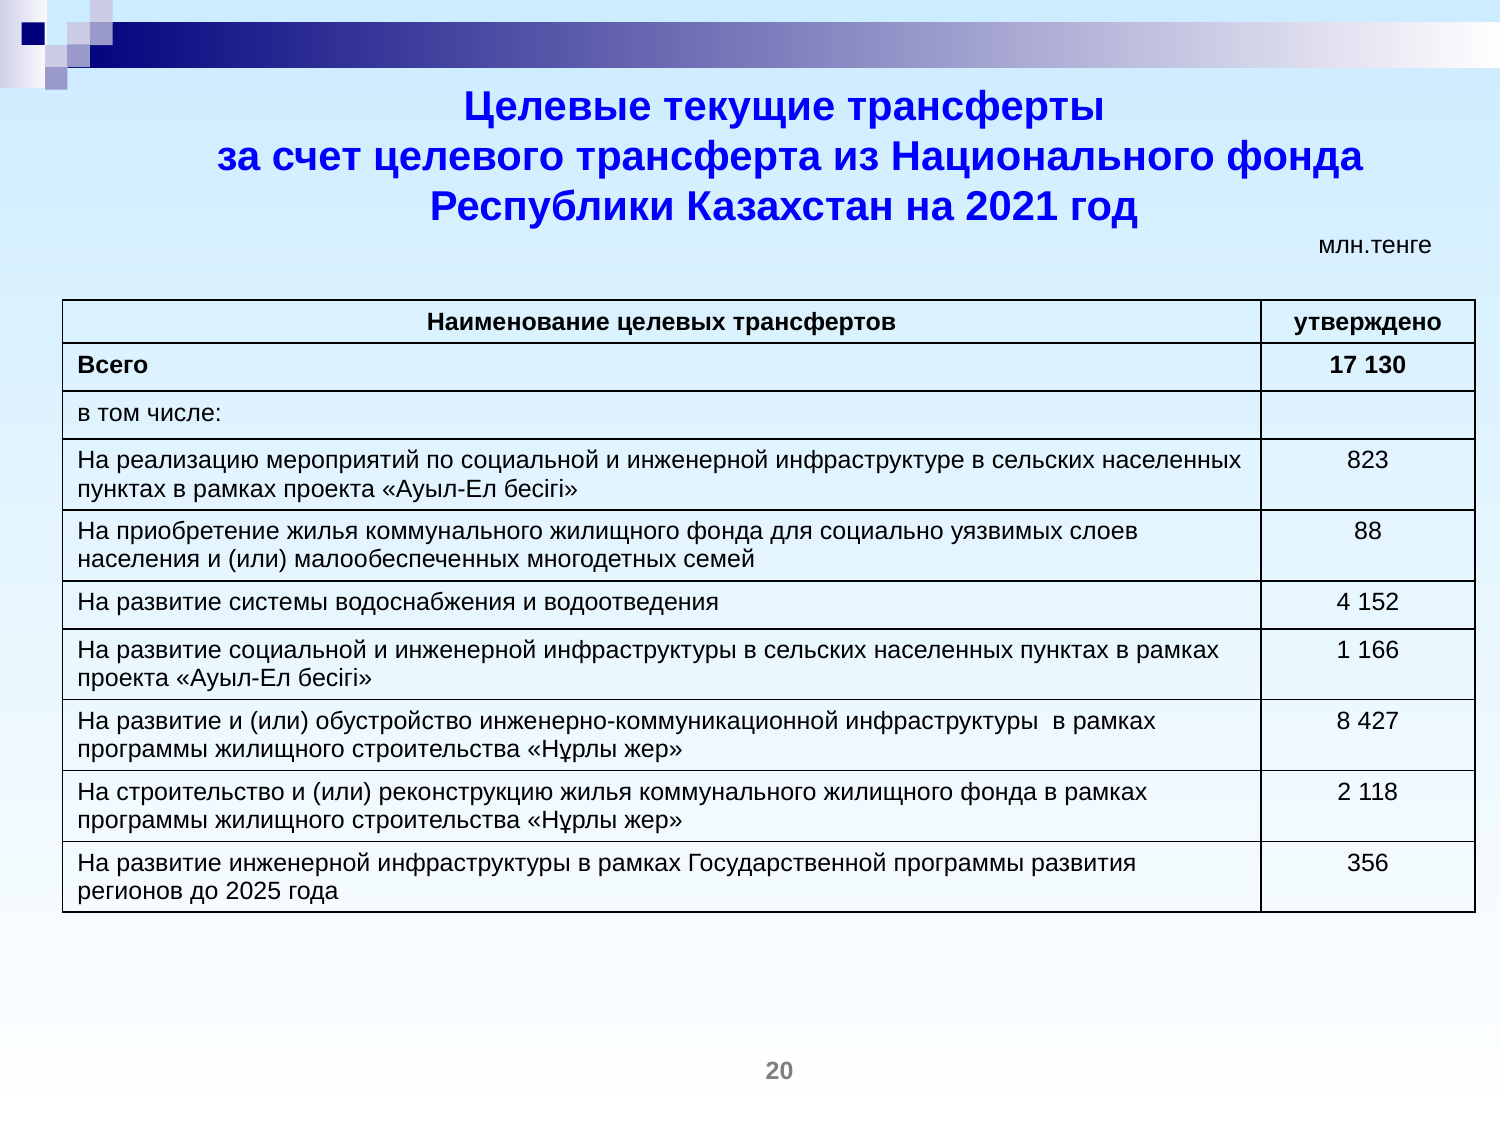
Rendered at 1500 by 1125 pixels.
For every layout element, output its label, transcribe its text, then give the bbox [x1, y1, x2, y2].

table_cell [1262, 392, 1474, 438]
table_header Наименование целевых трансфертов [63, 301, 1260, 342]
text_box млн.тенге [1240, 226, 1448, 262]
title Целевые текущие трансферты за счет целевого трансферта из Национального фонда Республики Казахстан на 2021 год [68, 118, 1500, 189]
table_cell На развитие социальной и инженерной инфраструктуры в сельских населенных пунктах в рамках проекта «Ауыл-Ел бесігі» [63, 630, 1260, 699]
table_cell 8 427 [1262, 700, 1474, 770]
table_header утверждено [1262, 301, 1474, 342]
table_cell На строительство и (или) реконструкцию жилья коммунального жилищного фонда в рамках программы жилищного строительства «Нұрлы жер» [63, 771, 1260, 841]
text_box 20 [629, 1051, 930, 1088]
table_cell 17 130 [1262, 344, 1474, 390]
table_cell На приобретение жилья коммунального жилищного фонда для социально уязвимых слоев населения и (или) малообеспеченных многодетных семей [63, 511, 1260, 580]
table_cell в том числе: [63, 392, 1260, 438]
table_cell 88 [1262, 511, 1474, 580]
table_cell 823 [1262, 440, 1474, 509]
table_cell На развитие инженерной инфраструктуры в рамках Государственной программы развития регионов до 2025 года [63, 842, 1260, 911]
table_cell На развитие и (или) обустройство инженерно-коммуникационной инфраструктуры в рамках программы жилищного строительства «Нұрлы жер» [63, 700, 1260, 770]
table_cell Всего [63, 344, 1260, 390]
table_cell На реализацию мероприятий по социальной и инженерной инфраструктуре в сельских населенных пунктах в рамках проекта «Ауыл-Ел бесігі» [63, 440, 1260, 509]
table_cell 2 118 [1262, 771, 1474, 841]
table_cell 4 152 [1262, 582, 1474, 628]
table_cell На развитие системы водоснабжения и водоотведения [63, 582, 1260, 628]
table_cell 1 166 [1262, 630, 1474, 699]
table_cell 356 [1262, 842, 1474, 911]
